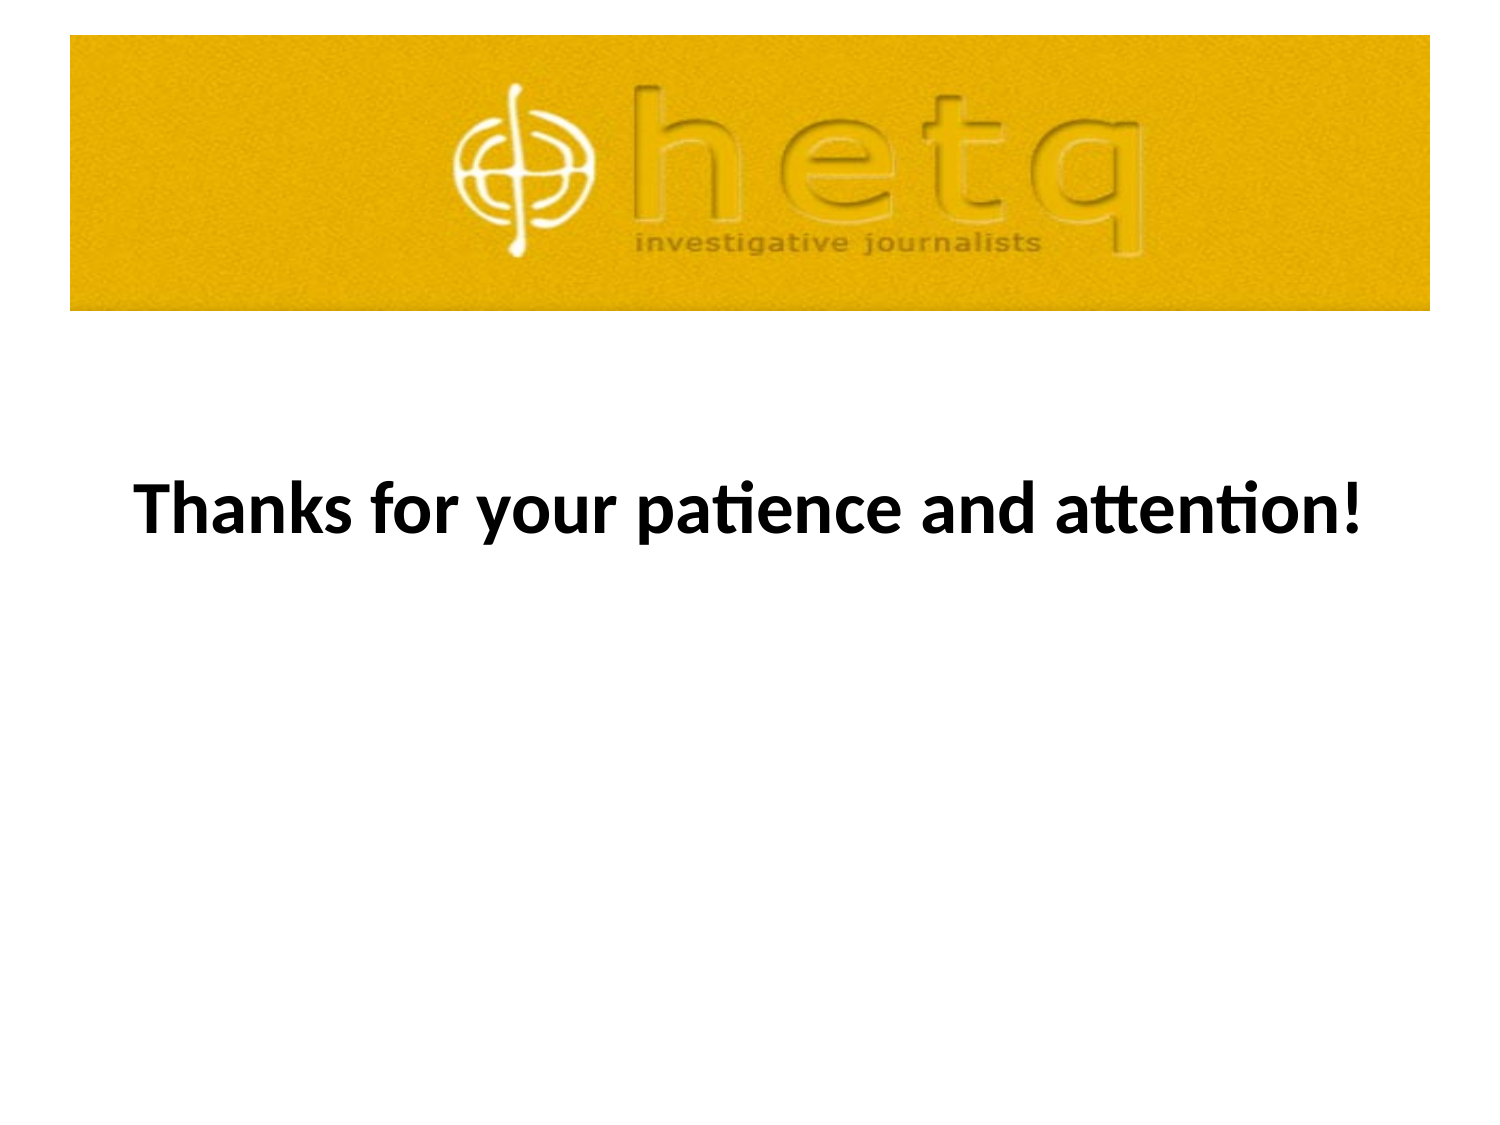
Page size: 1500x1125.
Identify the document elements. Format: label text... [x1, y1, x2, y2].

list Thanks for your patience and attention! [75, 318, 1425, 1005]
picture [70, 34, 1430, 311]
